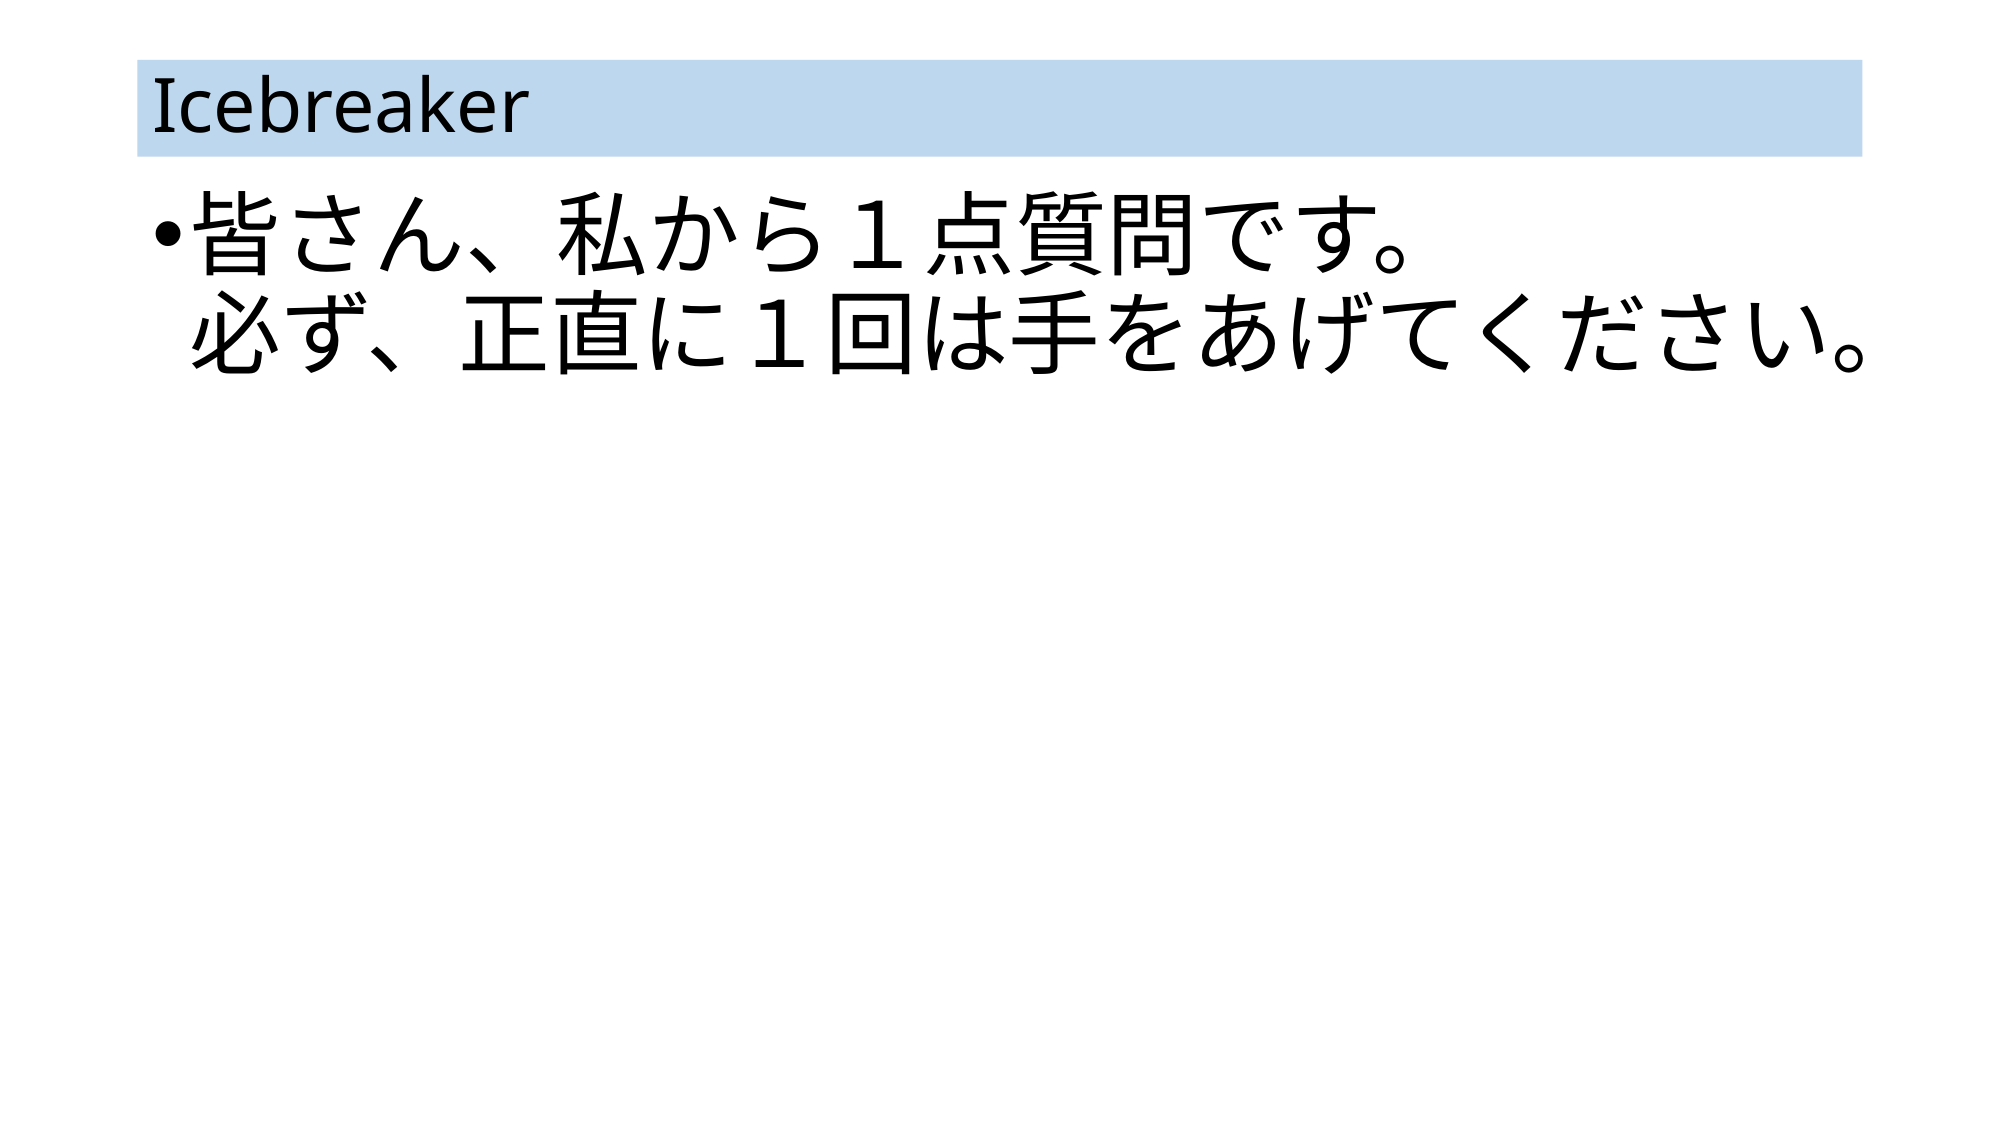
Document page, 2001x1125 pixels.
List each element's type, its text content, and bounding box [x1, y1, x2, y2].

list 皆さん、私から１点質問です。 必ず、正直に１回は手をあげてください。 [137, 181, 1863, 1014]
title Icebreaker [137, 59, 1863, 157]
